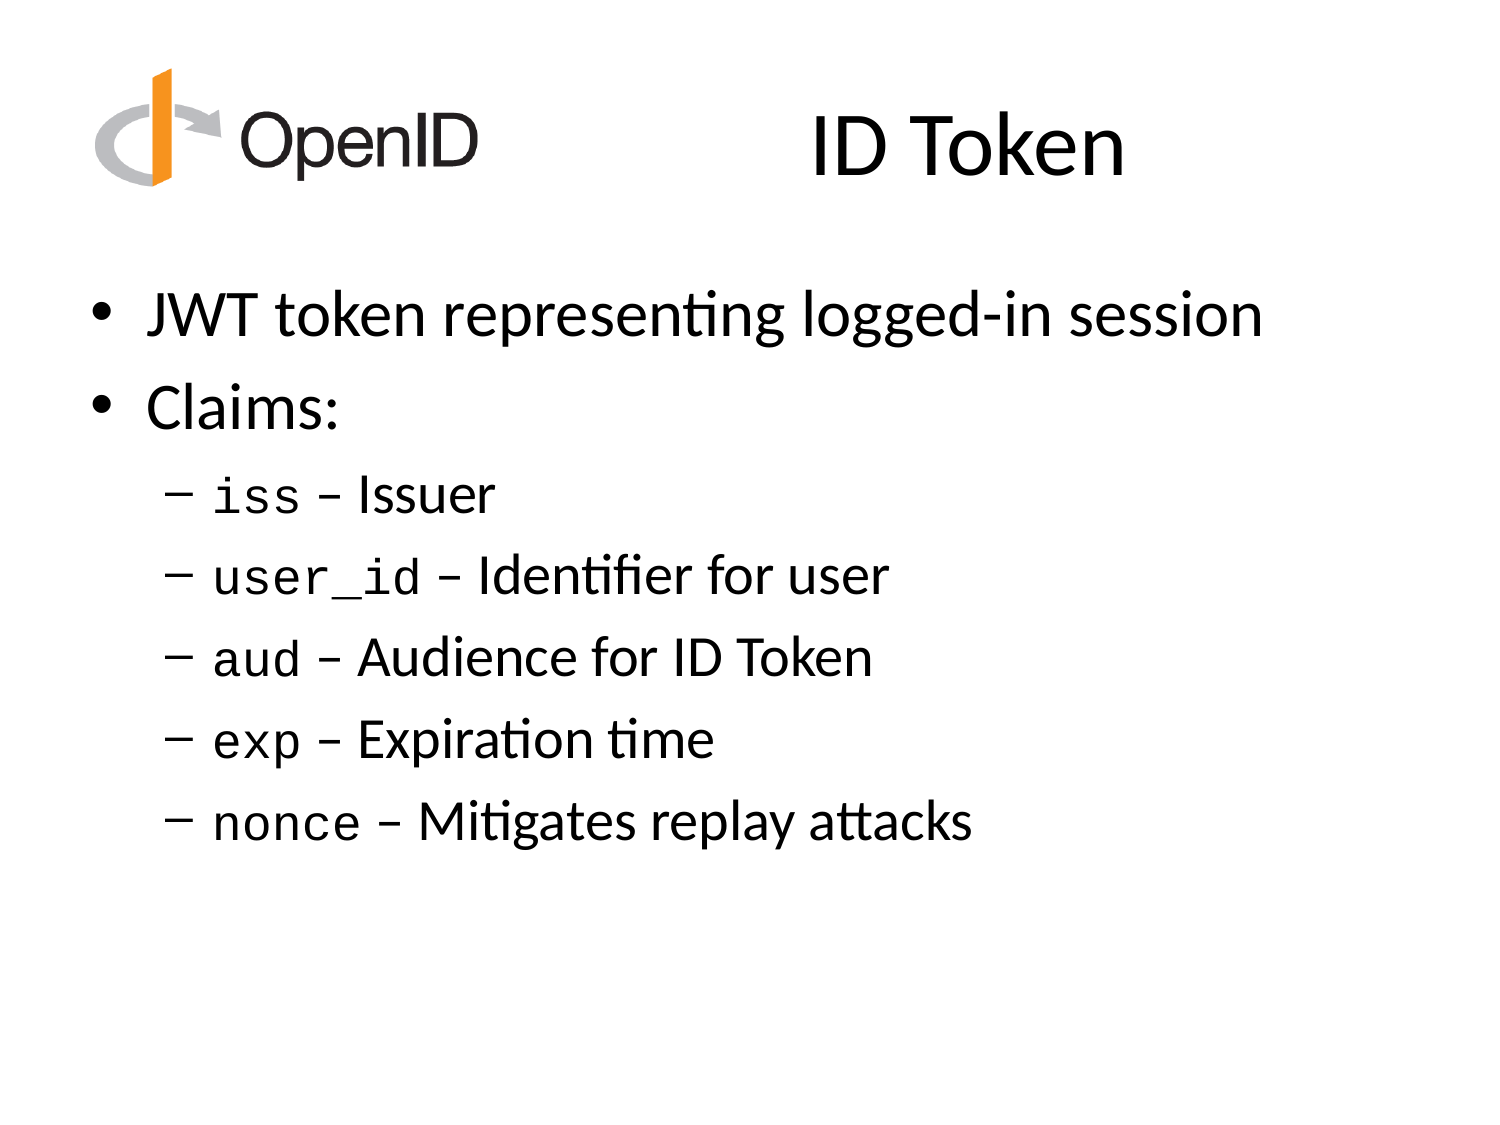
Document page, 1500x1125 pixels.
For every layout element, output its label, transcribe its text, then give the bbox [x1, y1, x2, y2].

title ID Token [512, 45, 1425, 233]
picture [64, 44, 513, 225]
list JWT token representing logged-in session Claims: iss – Issuer user_id – Identifier for user aud – Audience for ID Token exp – Expiration time nonce – Mitigates replay attacks [75, 262, 1425, 1005]
